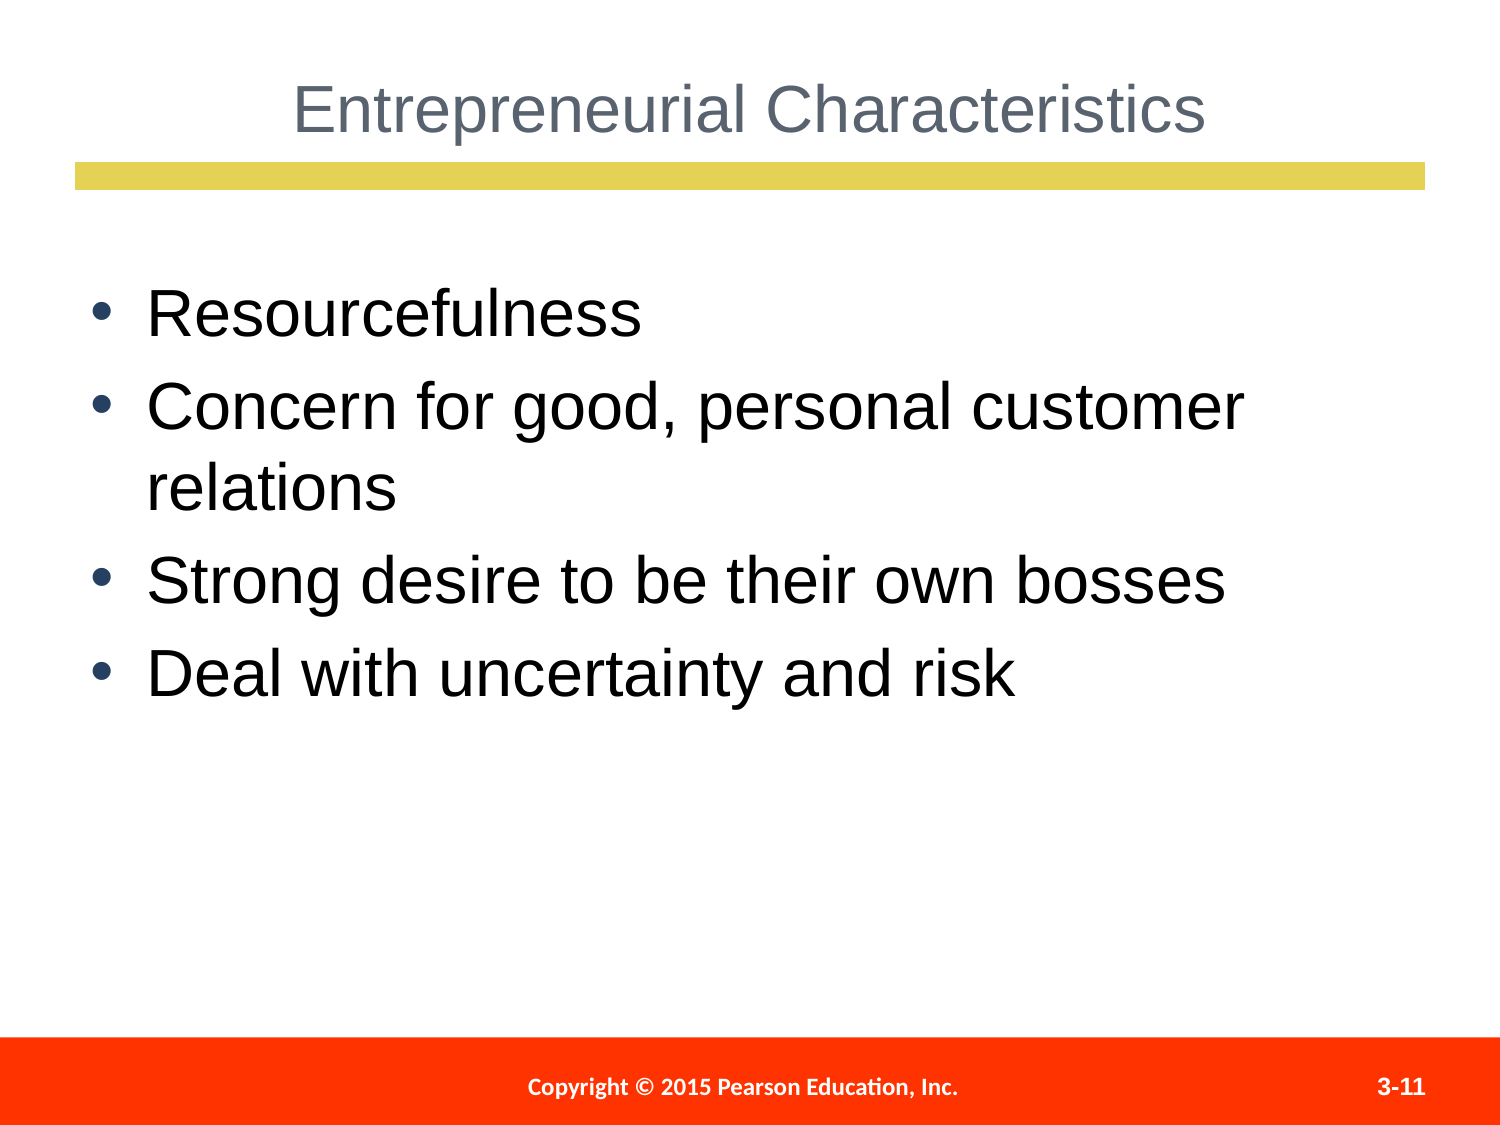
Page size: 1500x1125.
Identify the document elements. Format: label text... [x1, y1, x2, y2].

title Entrepreneurial Characteristics [74, 12, 1426, 201]
list Resourcefulness Concern for good, personal customer relations Strong desire to be their own bosses Deal with uncertainty and risk [74, 262, 1426, 1006]
